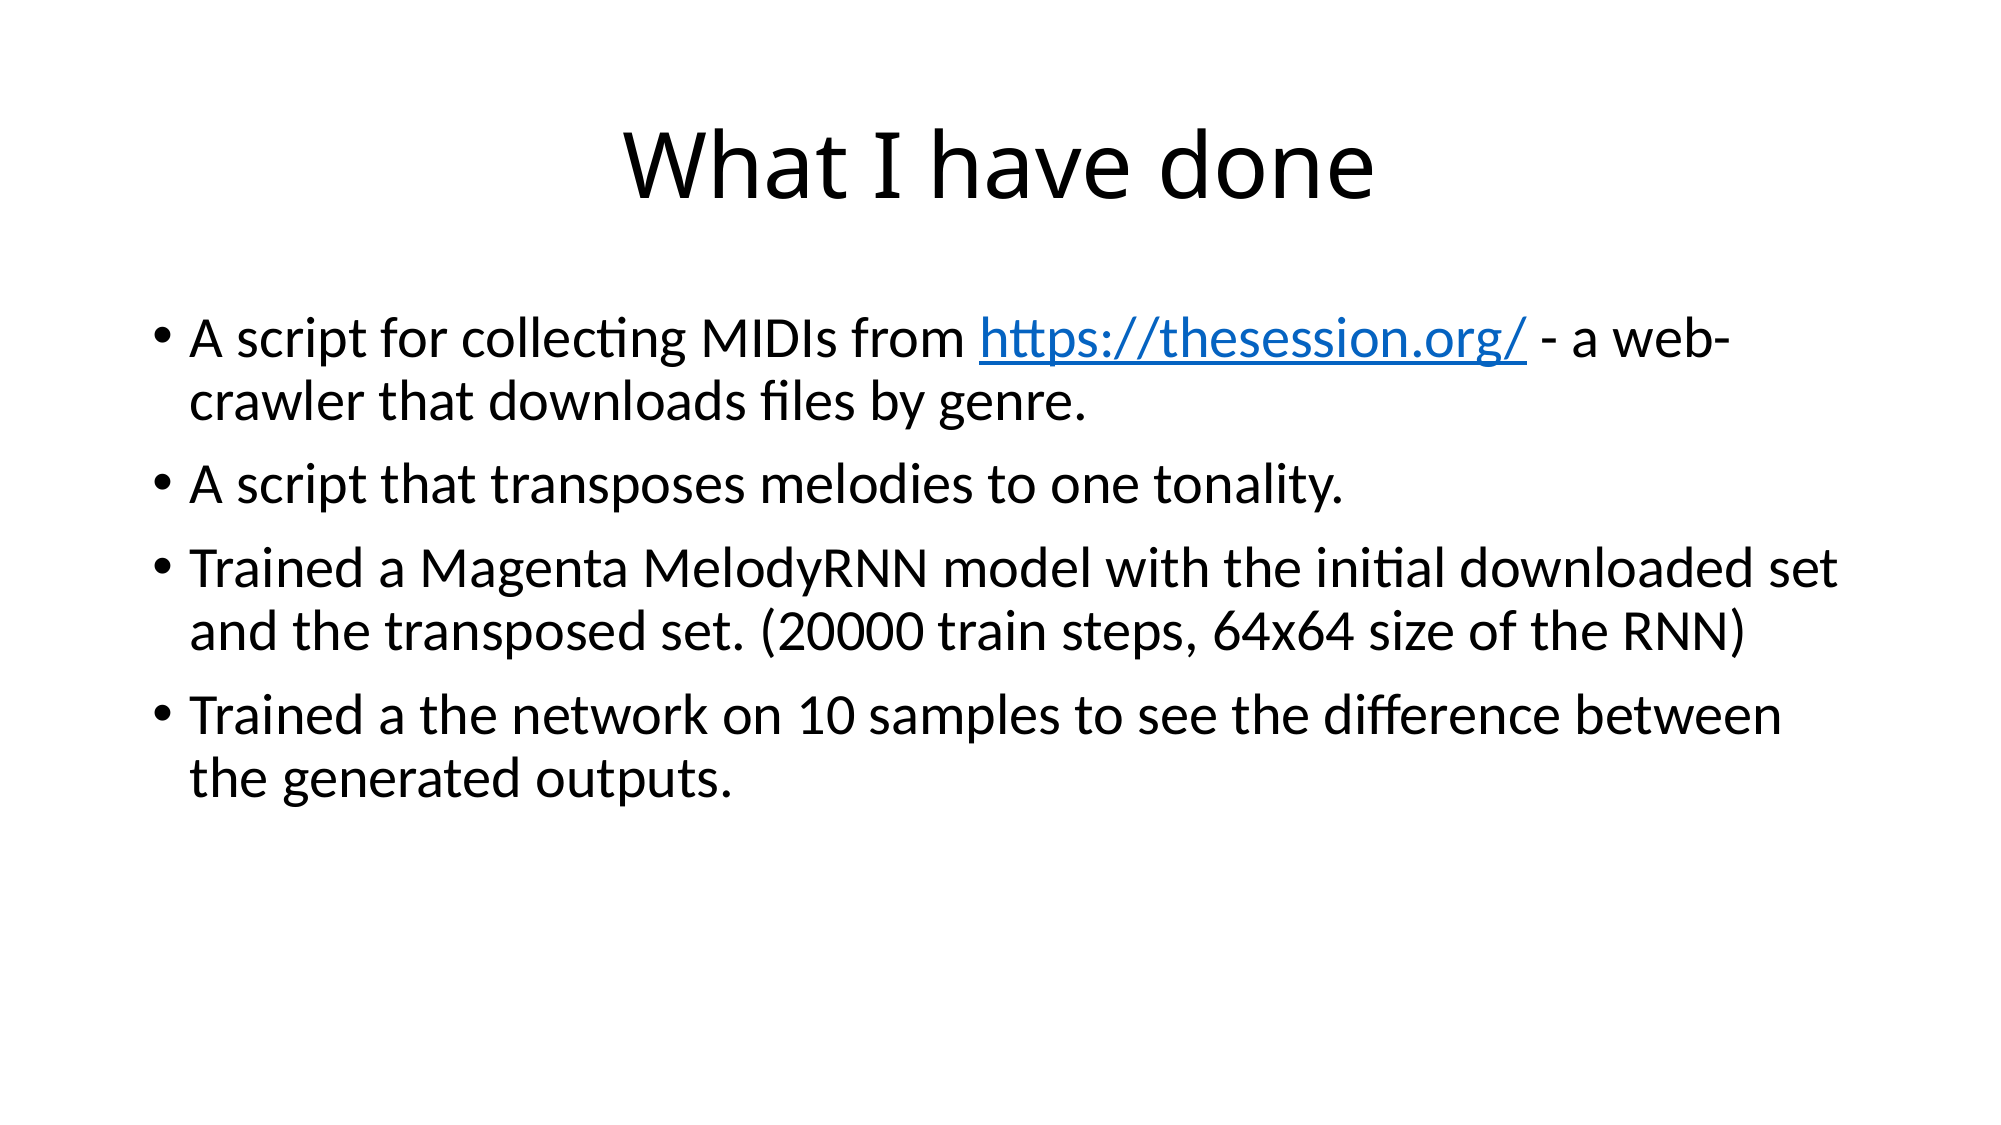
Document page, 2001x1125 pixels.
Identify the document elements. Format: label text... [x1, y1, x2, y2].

list A script for collecting MIDIs from https://thesession.org/ - a web-crawler that downloads files by genre. A script that transposes melodies to one tonality. Trained a Magenta MelodyRNN model with the initial downloaded set and the transposed set. (20000 train steps, 64x64 size of the RNN) Trained a the network on 10 samples to see the difference between the generated outputs. [137, 299, 1863, 1014]
title What I have done [137, 59, 1863, 278]
